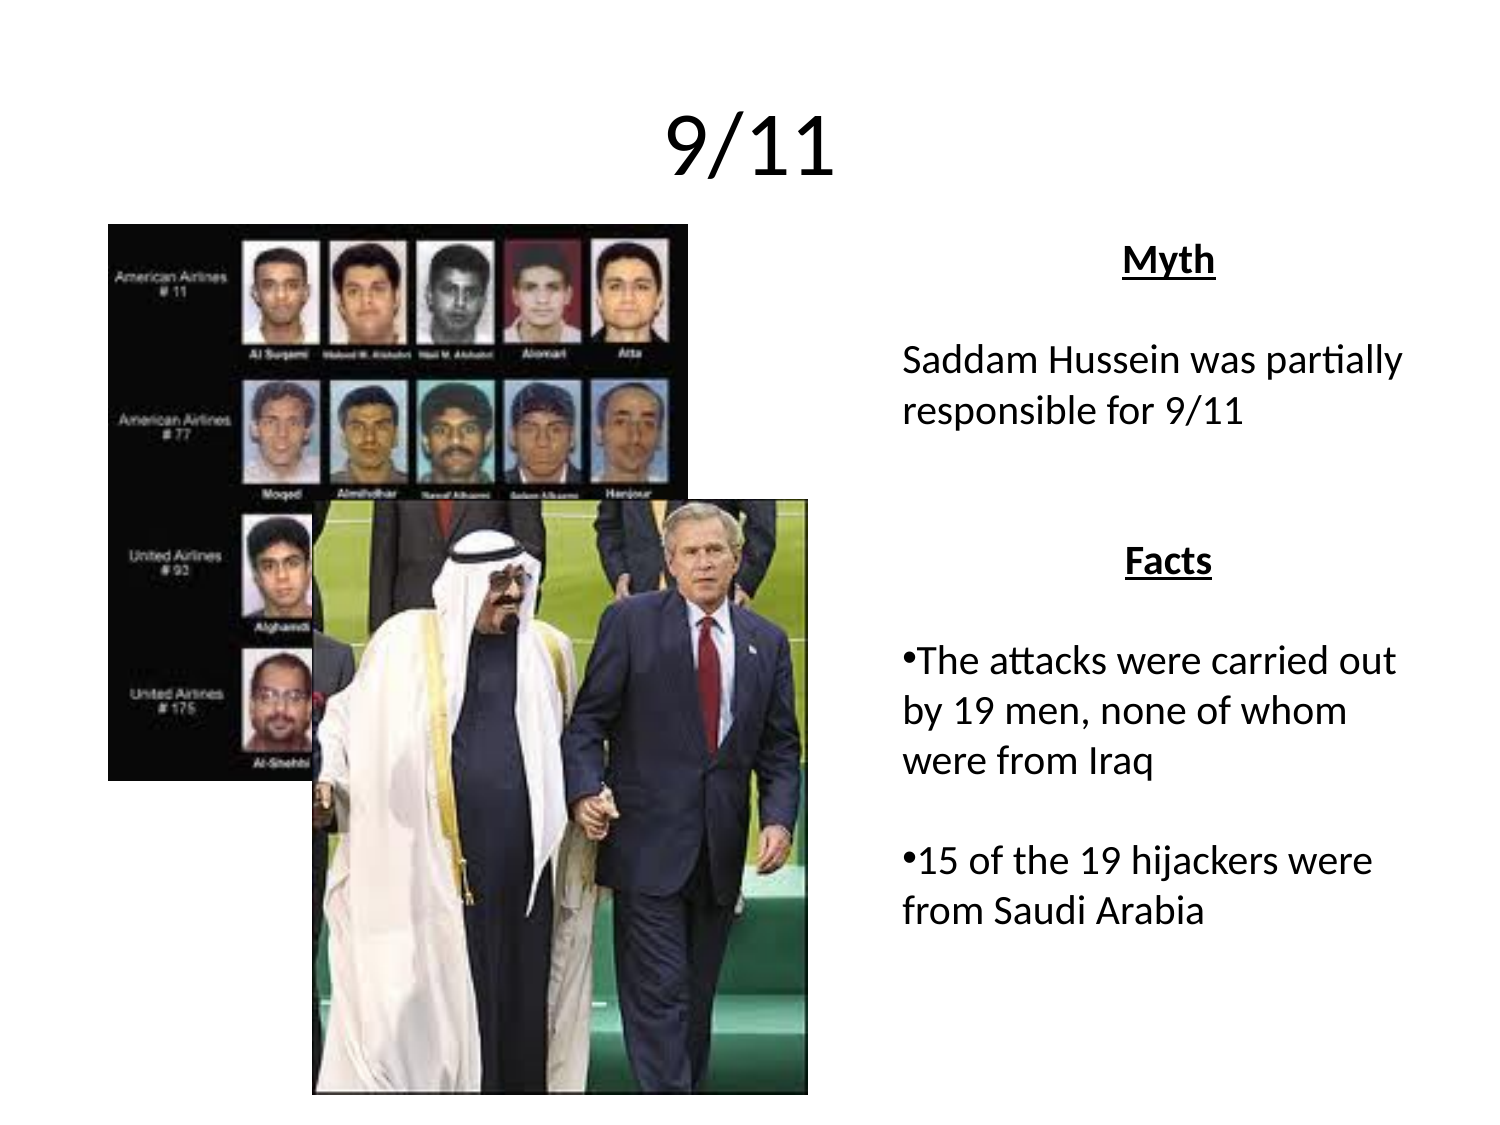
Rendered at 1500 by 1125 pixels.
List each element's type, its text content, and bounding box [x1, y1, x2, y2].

title 9/11 [75, 45, 1425, 233]
picture [312, 499, 809, 1095]
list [108, 224, 688, 781]
text_box Myth Saddam Hussein was partially responsible for 9/11 Facts The attacks were carried out by 19 men, none of whom were from Iraq 15 of the 19 hijackers were from Saudi Arabia [887, 224, 1450, 940]
